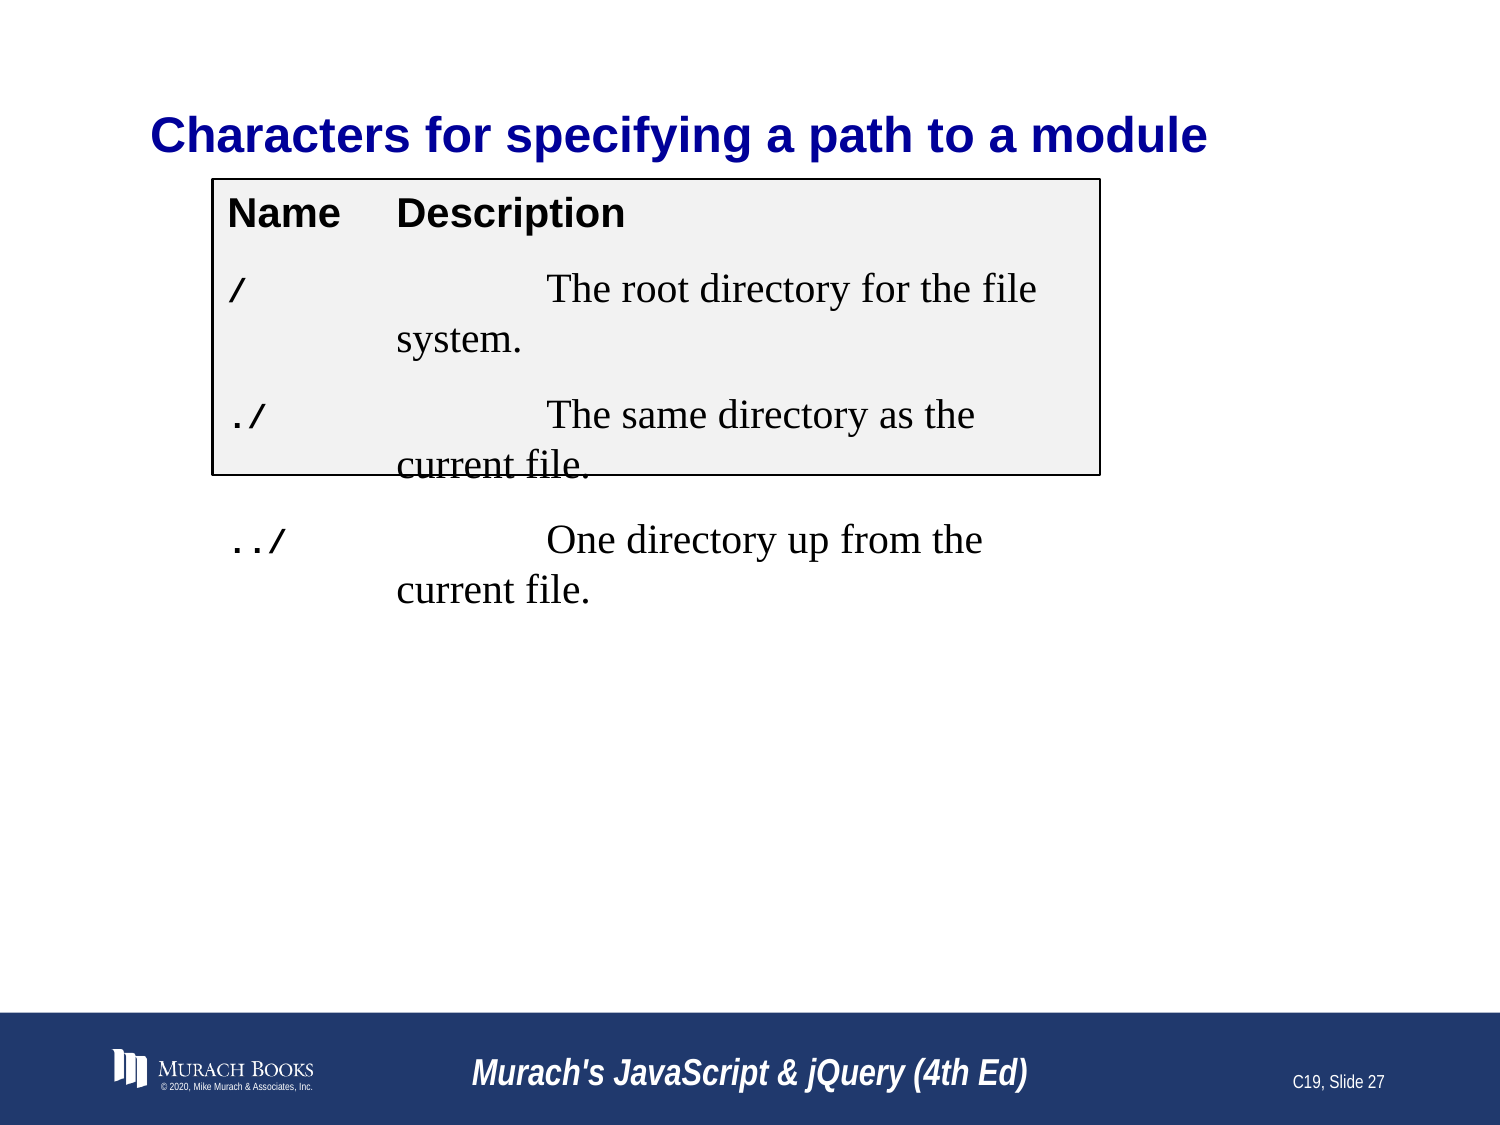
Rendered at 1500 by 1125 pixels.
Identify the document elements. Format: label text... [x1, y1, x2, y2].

title Characters for specifying a path to a module [150, 102, 1350, 164]
slide_number Murach's JavaScript & jQuery (4th Ed) [463, 1025, 1050, 1100]
list Name Description / The root directory for the file system. ./ The same directory as the current file. ../ One directory up from the current file. [210, 176, 1103, 478]
footer © 2020, Mike Murach & Associates, Inc. [12, 1025, 463, 1100]
slide_number C19, Slide 27 [1087, 1025, 1400, 1100]
